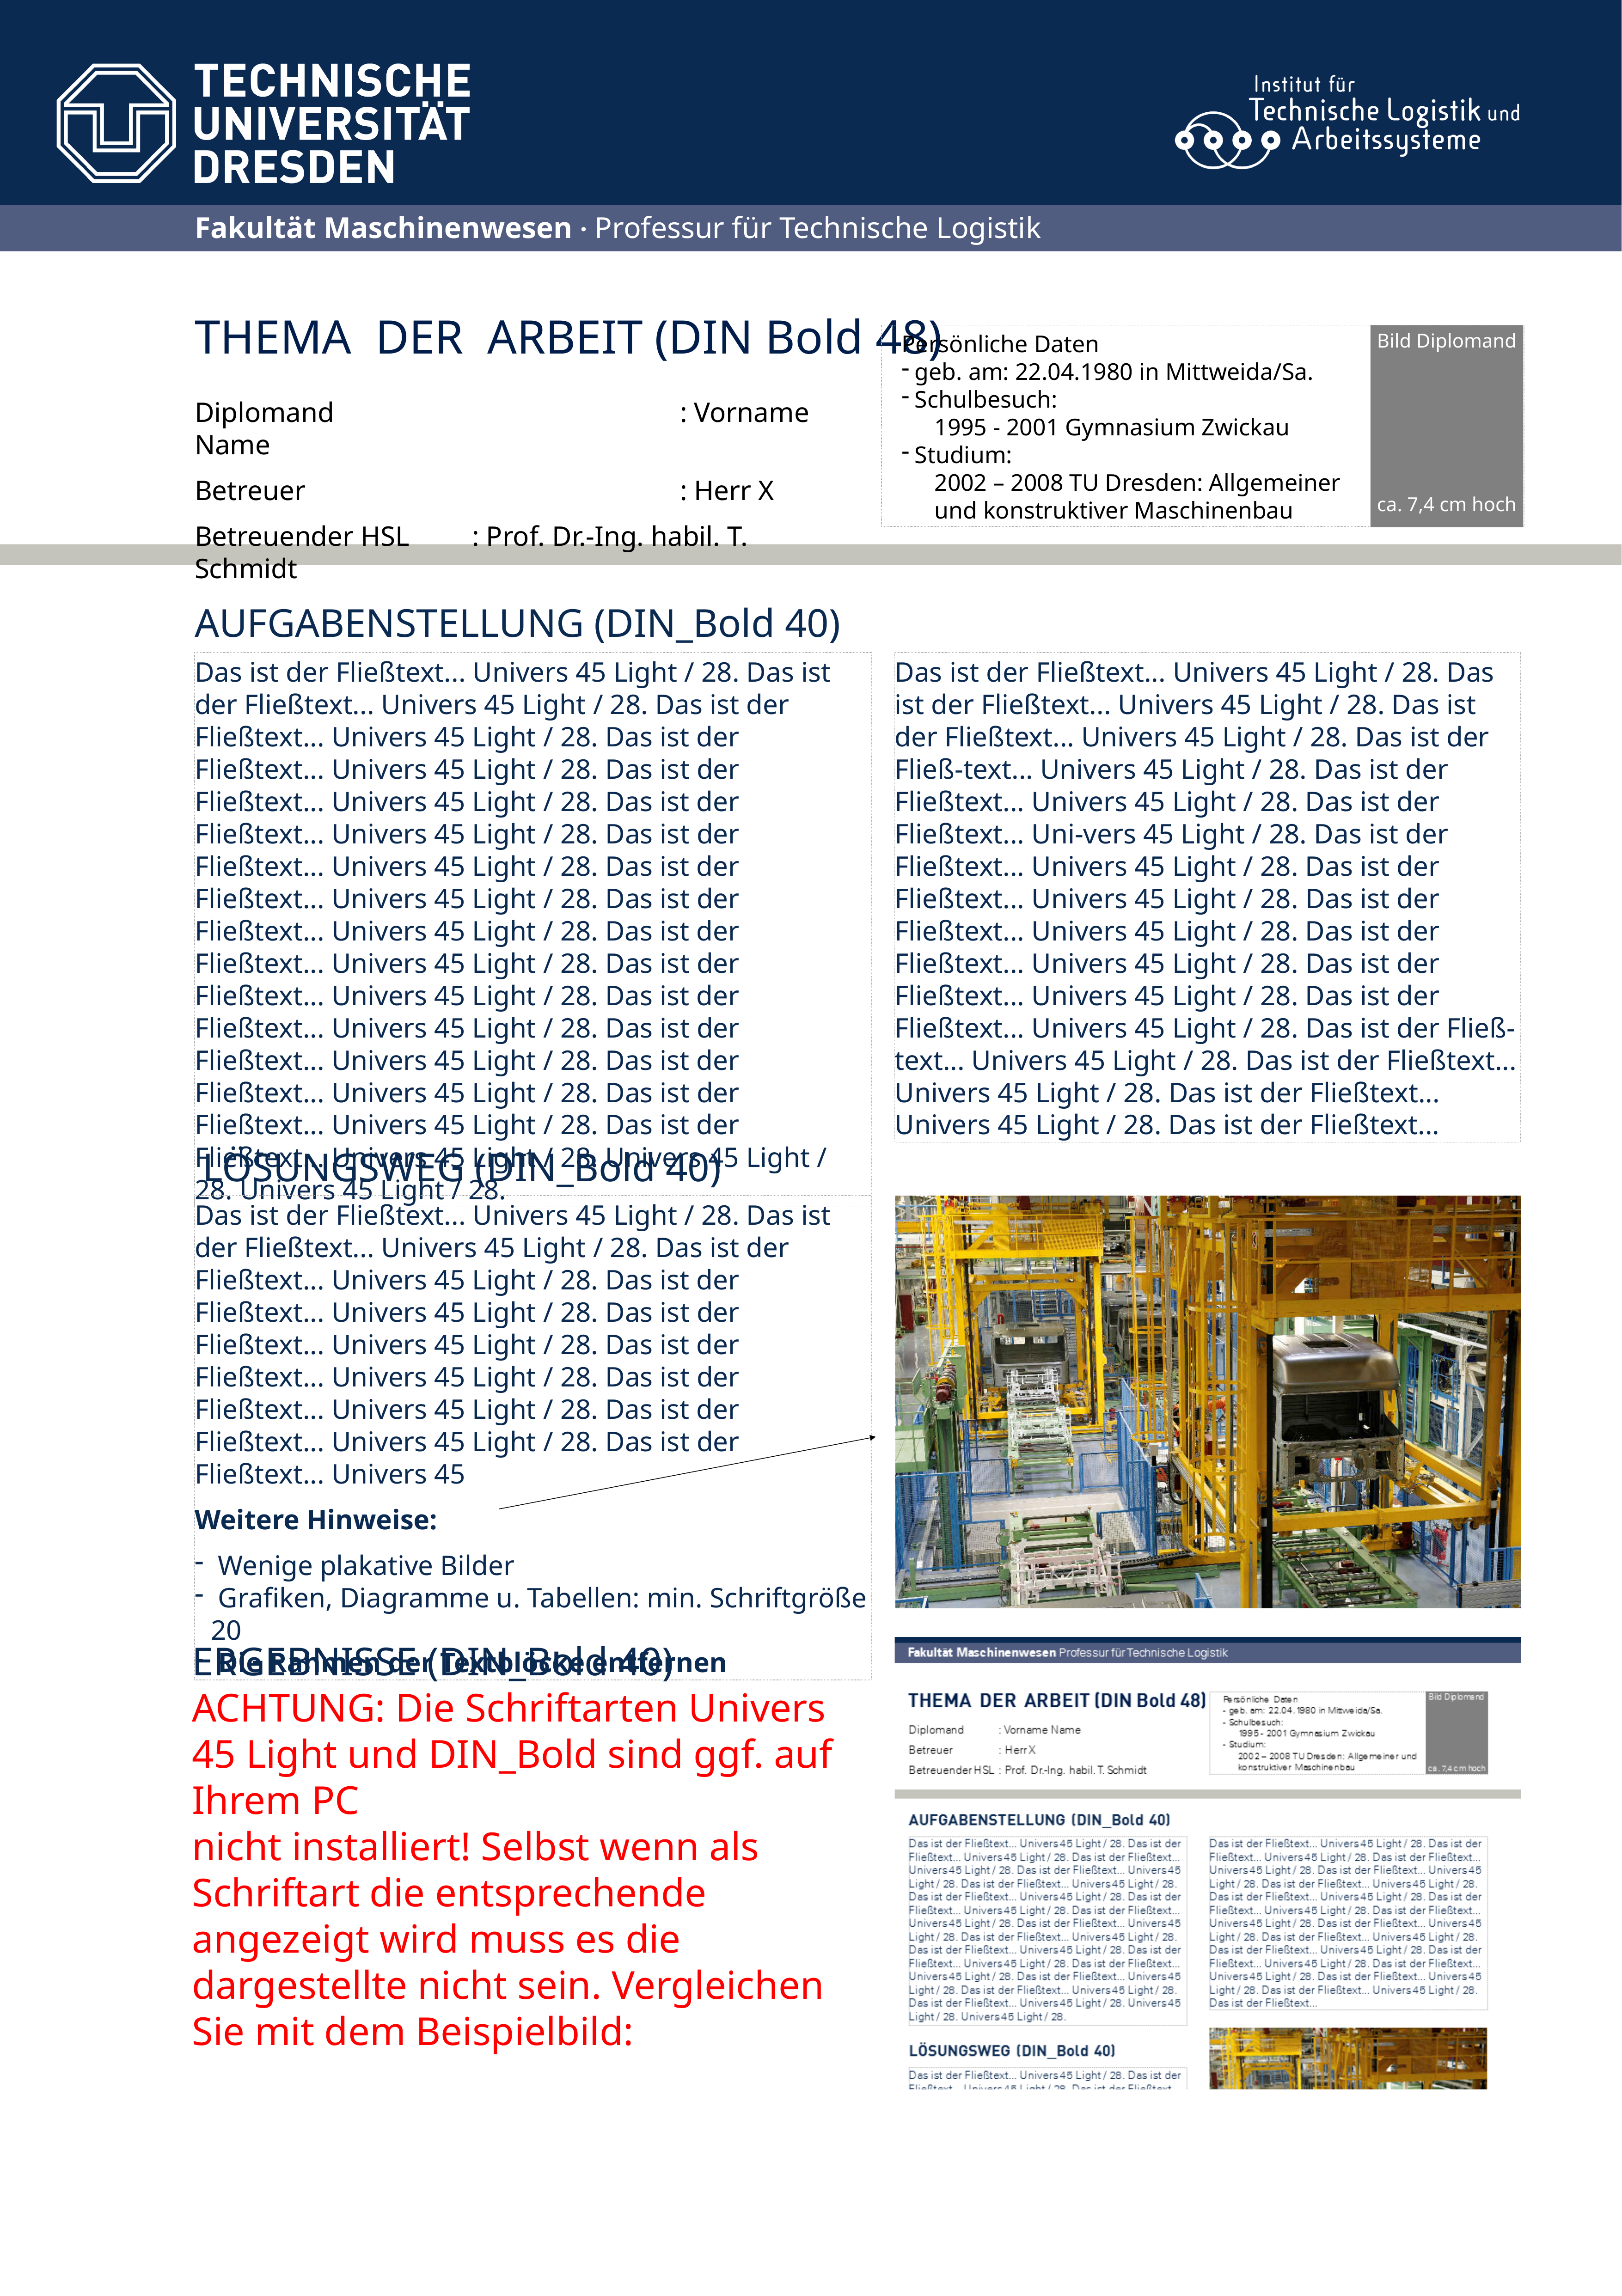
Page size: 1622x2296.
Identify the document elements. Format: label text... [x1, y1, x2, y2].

text_box Bild Diplomand ca. 7,4 cm hoch [1370, 325, 1524, 527]
text_box [881, 325, 1370, 526]
text_box Das ist der Fließtext... Univers 45 Light / 28. Das ist der Fließtext... Univers 45 Light / 28. Das ist der Fließtext... Univers 45 Light / 28. Das ist der Fließtext... Univers 45 Light / 28. Das ist der Fließtext... Univers 45 Light / 28. Das ist der Fließtext... Univers 45 Light / 28. Das ist der Fließtext... Univers 45 Light / 28. Das ist der Fließtext... Univers 45 Light / 28. Das ist der Fließtext... Univers 45 Light / 28. Das ist der Fließtext... Univers 45 Light / 28. Das ist der Fließtext... Univers 45 Light / 28. Das ist der Fließtext... Univers 45 Light / 28. Das ist der Fließtext... Univers 45 Light / 28. Das ist der Fließtext... Univers 45 Light / 28. Das ist der Fließtext... Univers 45 Light / 28. Das ist der Fließtext... Univers 45 Light / 28. Univers 45 Light / 28. Univers 45 Light / 28. [195, 653, 872, 1196]
text_box Diplomand : Vorname Name Betreuer : Herr X Betreuender HSL : Prof. Dr.-Ing. habil. T. Schmidt [195, 393, 824, 586]
picture [895, 1195, 1521, 1608]
text_box [0, 544, 195, 565]
text_box THEMA DER ARBEIT (DIN Bold 48) [195, 305, 981, 366]
picture [894, 1637, 1521, 2089]
text_box ERGEBNISSE (DIN_Bold 40) ACHTUNG: Die Schriftarten Univers 45 Light und DIN_Bold sind ggf. auf Ihrem PC nicht installiert! Selbst wenn als Schriftart die entsprechende angezeigt wird muss es die dargestellte nicht sein. Vergleichen Sie mit dem Beispielbild: [192, 1637, 875, 2053]
picture [55, 62, 471, 184]
text_box LÖSUNGSWEG (DIN_Bold 40) [202, 1142, 722, 1189]
text_box [824, 544, 1622, 565]
text_box Das ist der Fließtext... Univers 45 Light / 28. Das ist der Fließtext... Univers 45 Light / 28. Das ist der Fließtext... Univers 45 Light / 28. Das ist der Fließtext... Univers 45 Light / 28. Das ist der Fließtext... Univers 45 Light / 28. Das ist der Fließtext... Univers 45 Light / 28. Das ist der Fließtext... Univers 45 Light / 28. Das ist der Fließtext... Univers 45 Light / 28. Das ist der Fließtext... Univers 45 Weitere Hinweise: Wenige plakative Bilder Grafiken, Diagramme u. Tabellen: min. Schriftgröße 20 Die Rahmen der Textblöcke entfernen [195, 1196, 872, 1637]
text_box [499, 1435, 876, 1509]
picture [1174, 74, 1520, 172]
text_box AUFGABENSTELLUNG (DIN_Bold 40) [195, 598, 881, 645]
text_box Das ist der Fließtext... Univers 45 Light / 28. Das ist der Fließtext... Univers 45 Light / 28. Das ist der Fließtext... Univers 45 Light / 28. Das ist der Fließ-text... Univers 45 Light / 28. Das ist der Fließtext... Univers 45 Light / 28. Das ist der Fließtext... Uni-vers 45 Light / 28. Das ist der Fließtext... Univers 45 Light / 28. Das ist der Fließtext... Univers 45 Light / 28. Das ist der Fließtext... Univers 45 Light / 28. Das ist der Fließtext... Univers 45 Light / 28. Das ist der Fließtext... Univers 45 Light / 28. Das ist der Fließtext... Univers 45 Light / 28. Das ist der Fließ-text... Univers 45 Light / 28. Das ist der Fließtext... Univers 45 Light / 28. Das ist der Fließtext... Univers 45 Light / 28. Das ist der Fließtext... [894, 653, 1521, 1142]
